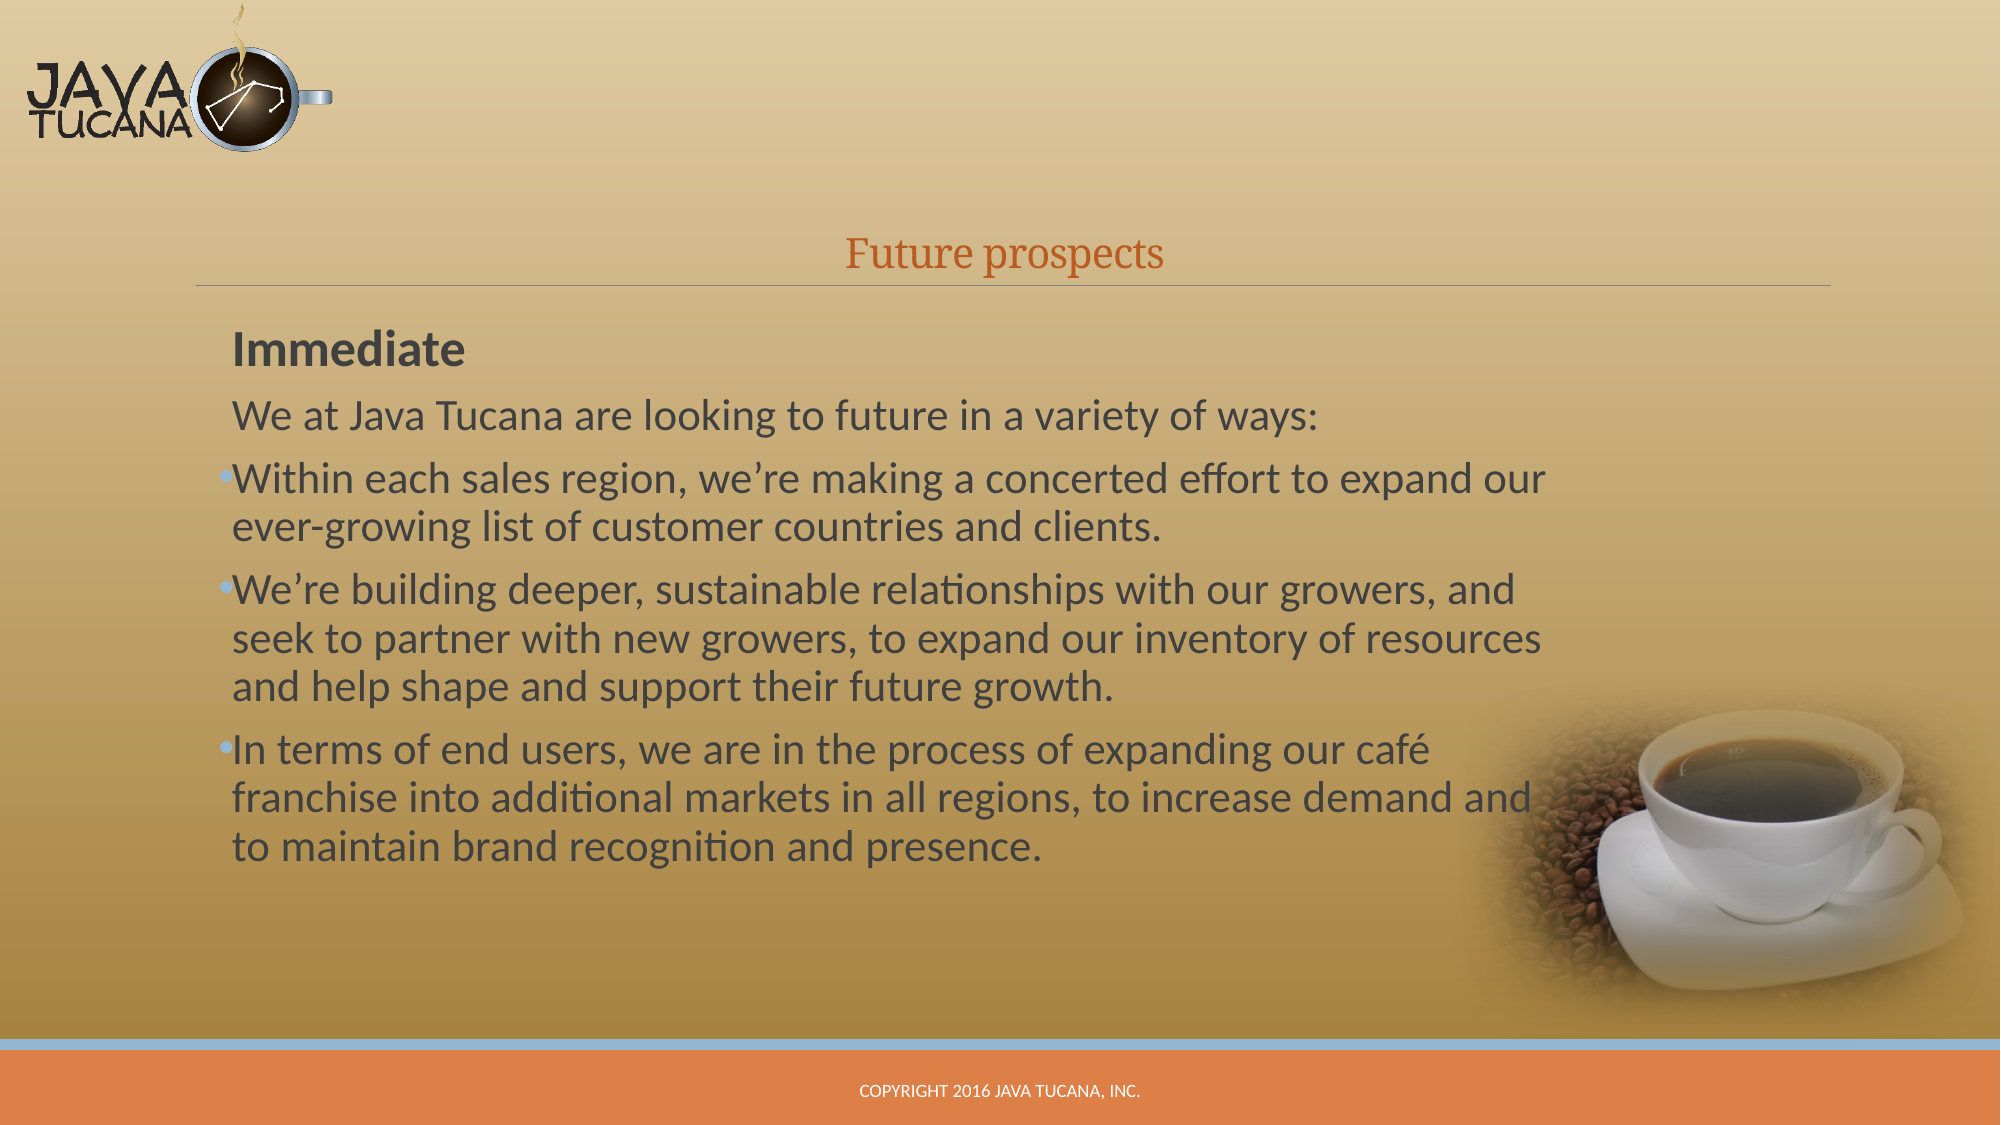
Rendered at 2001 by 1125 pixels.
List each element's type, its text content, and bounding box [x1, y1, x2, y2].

list Immediate We at Java Tucana are looking to future in a variety of ways: Within each sales region, we’re making a concerted effort to expand our ever-growing list of customer countries and clients. We’re building deeper, sustainable relationships with our growers, and seek to partner with new growers, to expand our inventory of resources and help shape and support their future growth. In terms of end users, we are in the process of expanding our café franchise into additional markets in all regions, to increase demand and to maintain brand recognition and presence. [218, 314, 1578, 880]
title Future prospects [180, 47, 1830, 285]
picture [13, 0, 341, 159]
footer Copyright 2016 Java Tucana, Inc. [604, 1059, 1396, 1120]
picture [1591, 806, 1863, 915]
